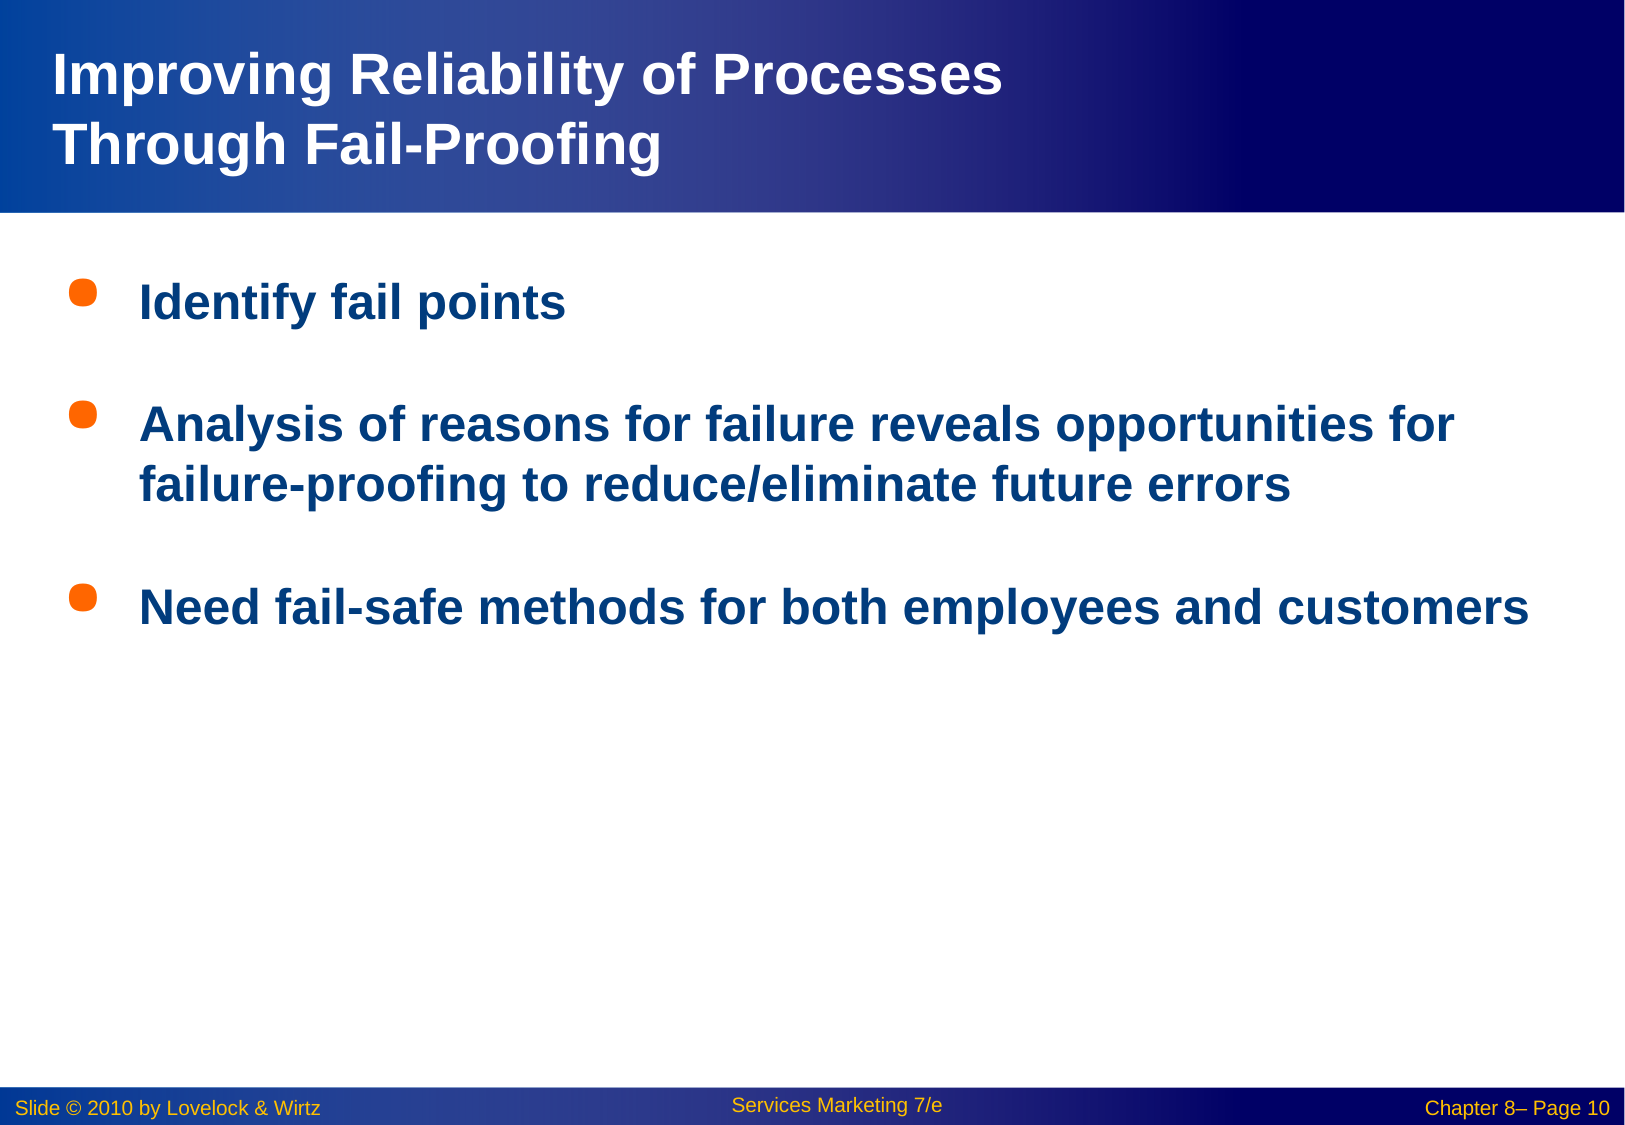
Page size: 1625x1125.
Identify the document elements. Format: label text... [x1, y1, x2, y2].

list Identify fail points Analysis of reasons for failure reveals opportunities for failure-proofing to reduce/eliminate future errors Need fail-safe methods for both employees and customers [49, 261, 1588, 1051]
title Improving Reliability of Processes Through Fail-Proofing [36, 37, 1088, 176]
